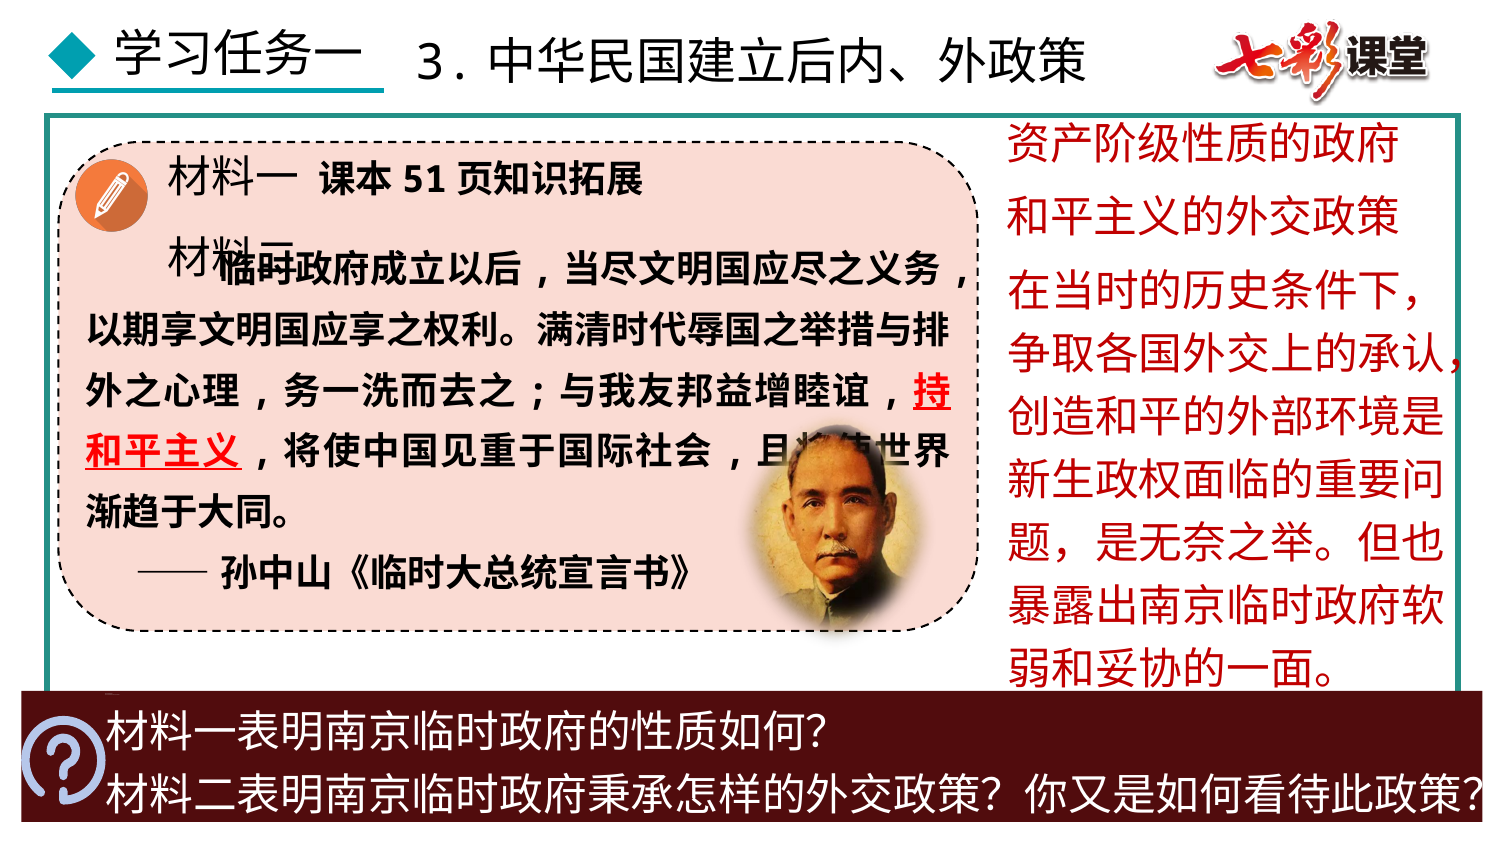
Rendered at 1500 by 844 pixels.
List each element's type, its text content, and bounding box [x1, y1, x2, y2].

text_box [57, 183, 70, 594]
text_box 材料一 课本51页知识拓展 [152, 141, 823, 209]
text_box [966, 249, 979, 593]
text_box 资产阶级性质的政府 [965, 108, 1441, 176]
text_box 和平主义的外交政策 [965, 181, 1441, 249]
text_box [938, 602, 960, 621]
text_box [76, 602, 735, 632]
text_box [97, 140, 152, 154]
picture [735, 407, 938, 647]
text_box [20, 690, 1500, 823]
text_box 在当时的历史条件下，争取各国外交上的承认，创造和平的外部环境是新生政权面临的重要问题，是无奈之举。但也暴露出南京临时政府软弱和妥协的一面。 [992, 245, 1469, 690]
text_box [359, 140, 966, 222]
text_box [69, 154, 359, 291]
picture [1210, 15, 1434, 106]
text_box 临时政府成立以后,当尽文明国应尽之义务,以期享文明国应享之权利。满清时代辱国之举措与排外之心理,务一洗而去之;与我友邦益增睦谊,持和平主义,将使中国见重于国际社会,且将使世界渐趋于大同。 ——孙中山《临时大总统宣言书》 [70, 222, 966, 602]
text_box 3.中华民国建立后内、外政策 [400, 22, 1105, 97]
